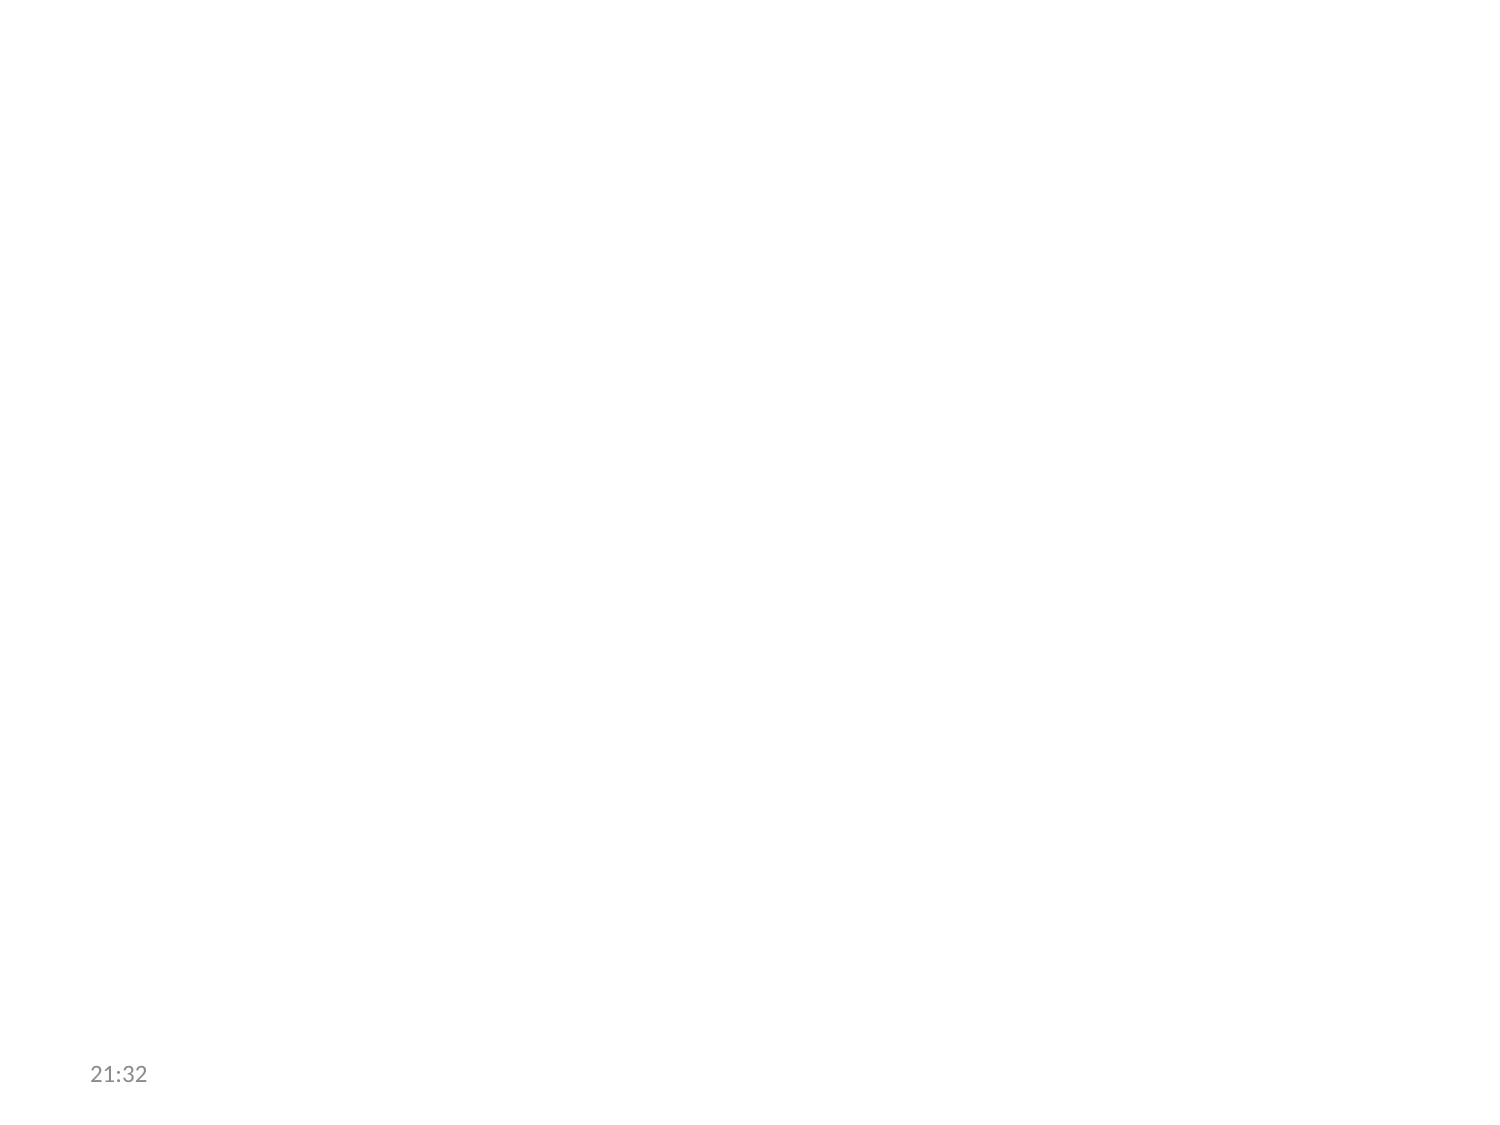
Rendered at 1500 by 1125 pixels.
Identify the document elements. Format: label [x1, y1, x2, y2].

slide_number [75, 1042, 425, 1103]
